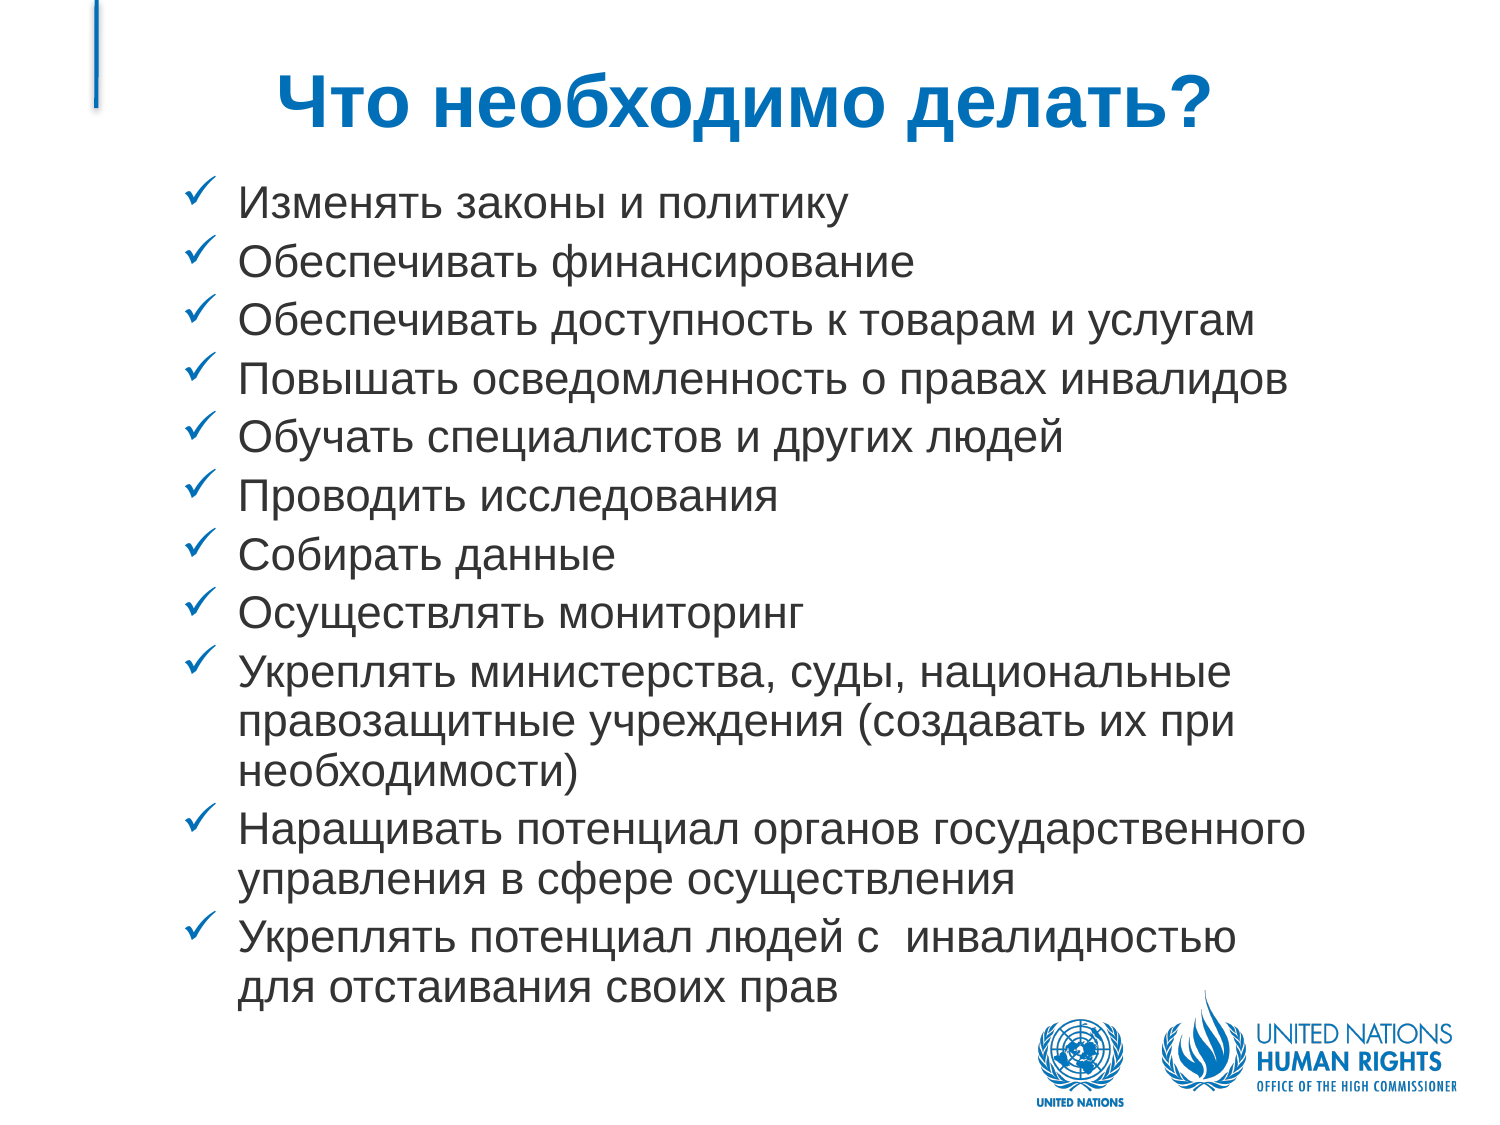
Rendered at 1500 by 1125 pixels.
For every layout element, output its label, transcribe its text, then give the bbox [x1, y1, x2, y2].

text_box Изменять законы и политику Обеспечивать финансирование Обеспечивать доступность к товарам и услугам Повышать осведомленность о правах инвалидов Обучать специалистов и других людей Проводить исследования Собирать данные Осуществлять мониторинг Укреплять министерства, суды, национальные правозащитные учреждения (создавать их при необходимости) Наращивать потенциал органов государственного управления в сфере осуществления Укреплять потенциал людей с инвалидностью для отстаивания своих прав [166, 171, 1325, 1125]
title Что необходимо делать? [55, 45, 1437, 224]
picture [1325, 990, 1457, 1107]
